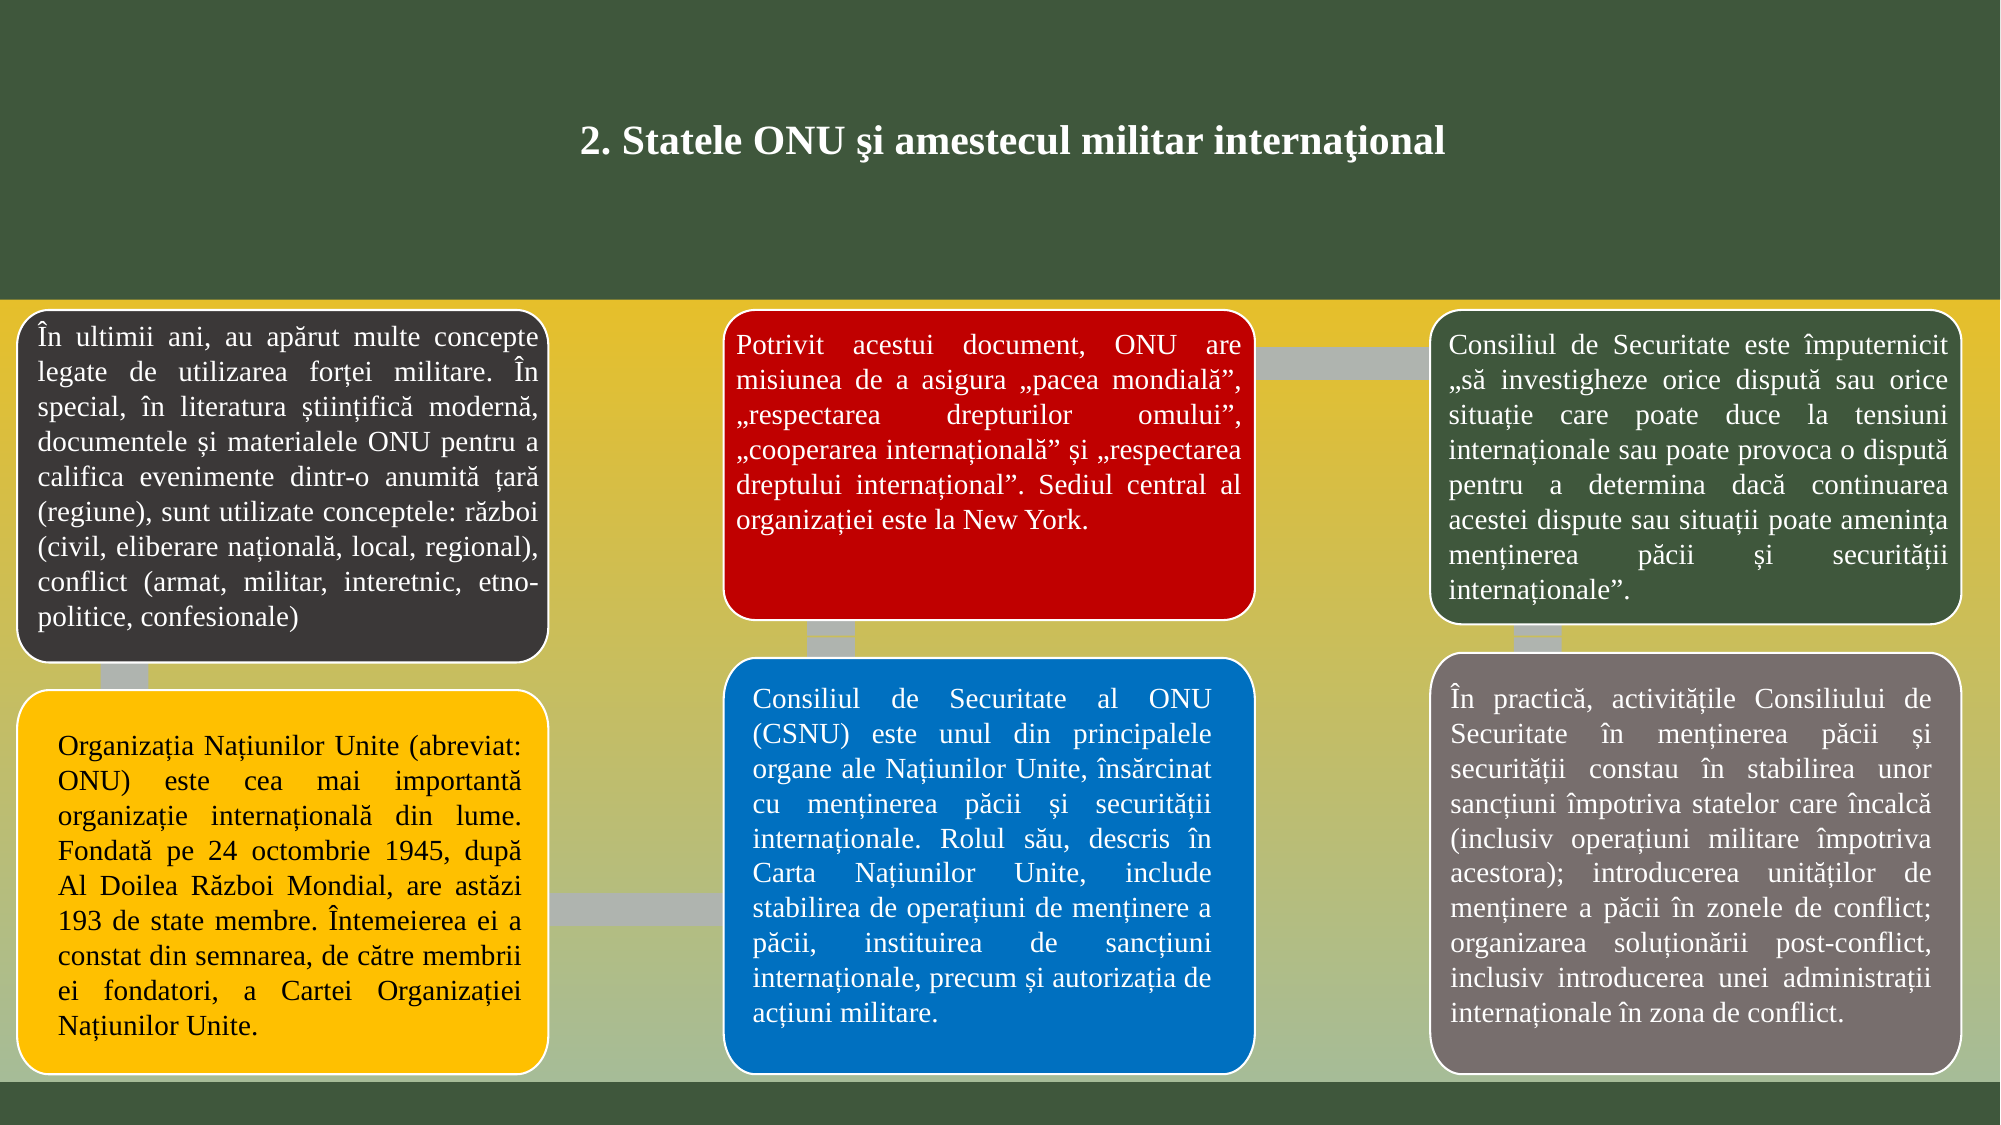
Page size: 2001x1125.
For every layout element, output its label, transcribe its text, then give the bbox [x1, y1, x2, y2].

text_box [17, 309, 1962, 1075]
text_box 2. Statele ONU şi amestecul militar internaţional [565, 105, 1462, 170]
